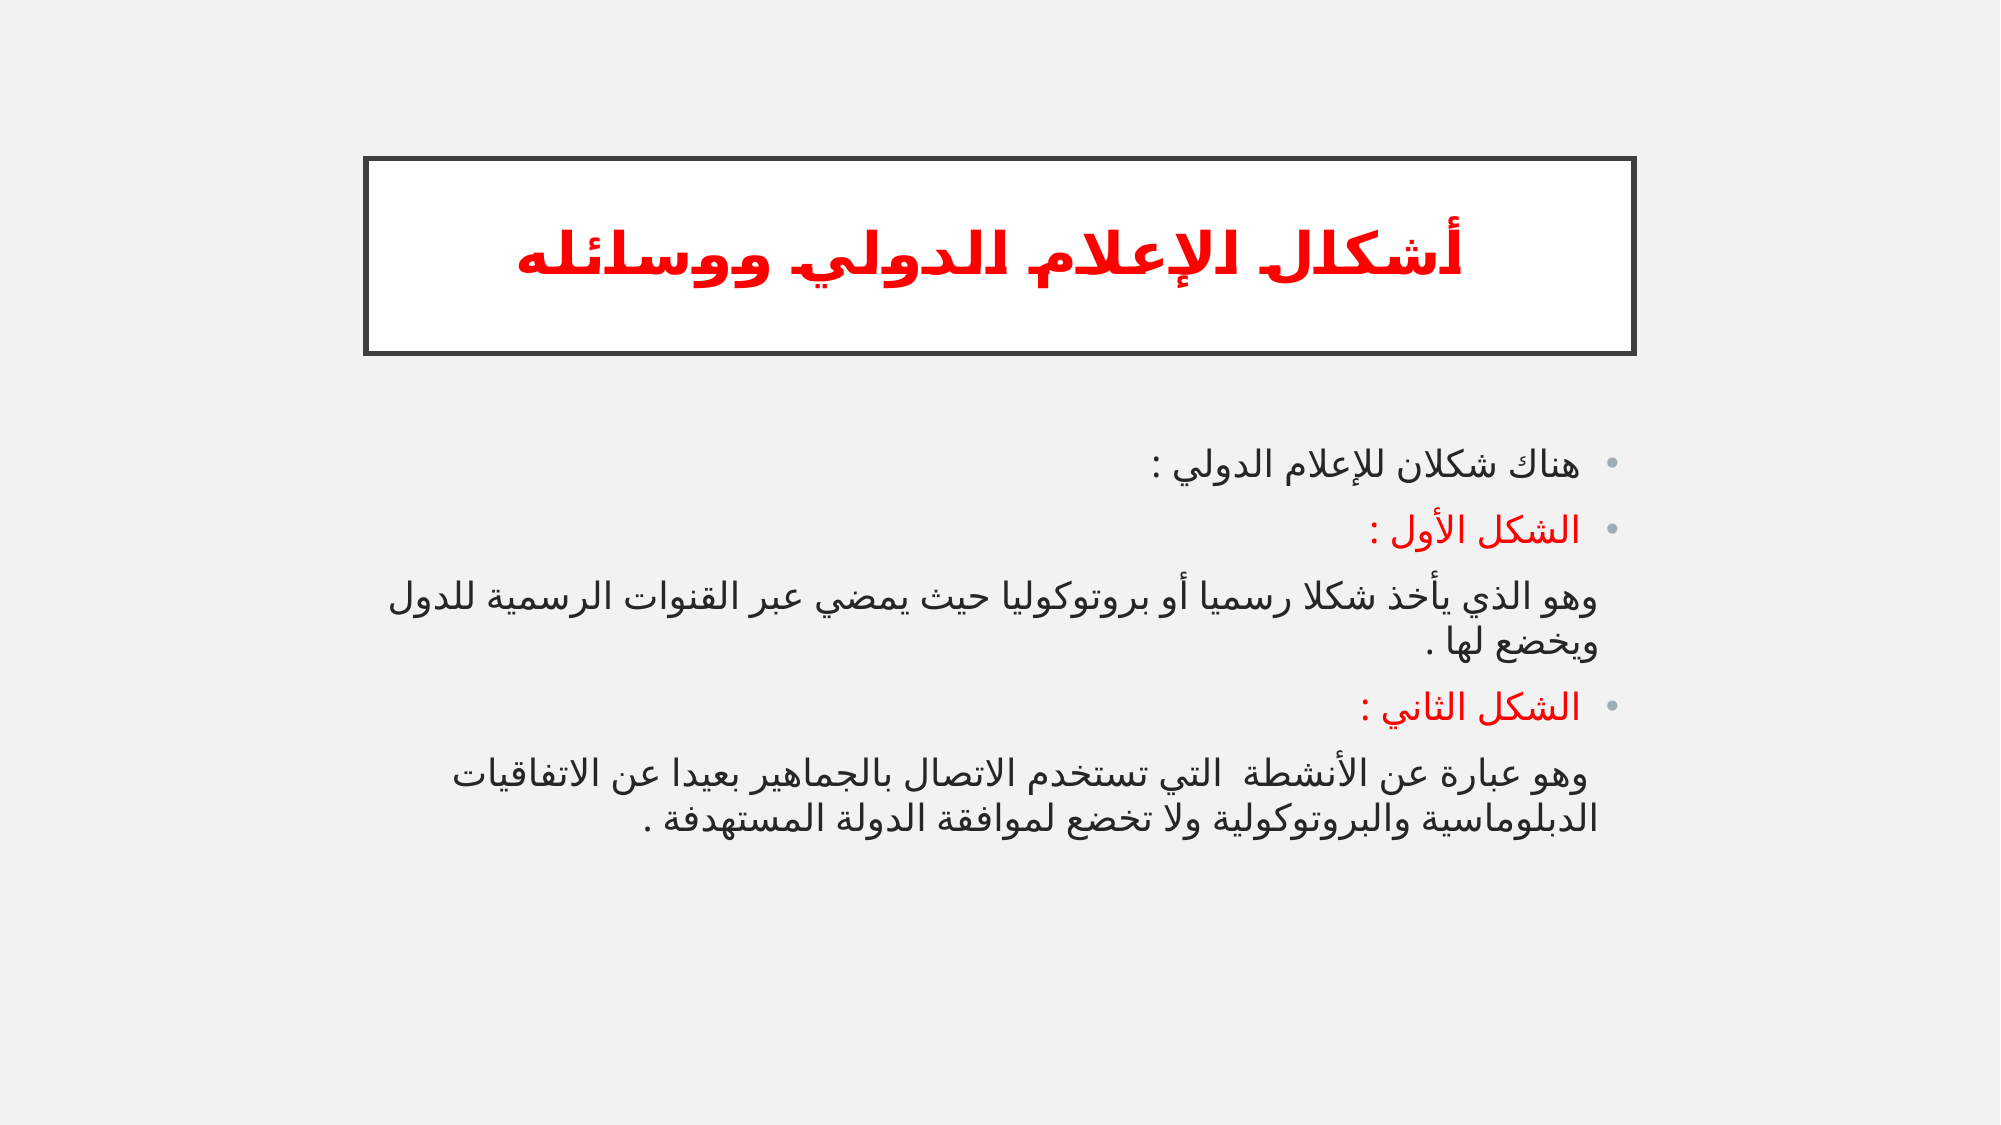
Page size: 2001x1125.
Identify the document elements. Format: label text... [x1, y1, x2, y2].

title أشكال الإعلام الدولي ووسائله [363, 156, 1637, 356]
list هناك شكلان للإعلام الدولي : الشكل الأول : وهو الذي يأخذ شكلا رسميا أو بروتوكوليا حيث يمضي عبر القنوات الرسمية للدول ويخضع لها . الشكل الثاني : وهو عبارة عن الأنشطة التي تستخدم الاتصال بالجماهير بعيدا عن الاتفاقيات الدبلوماسية والبروتوكولية ولا تخضع لموافقة الدولة المستهدفة . [366, 432, 1634, 942]
